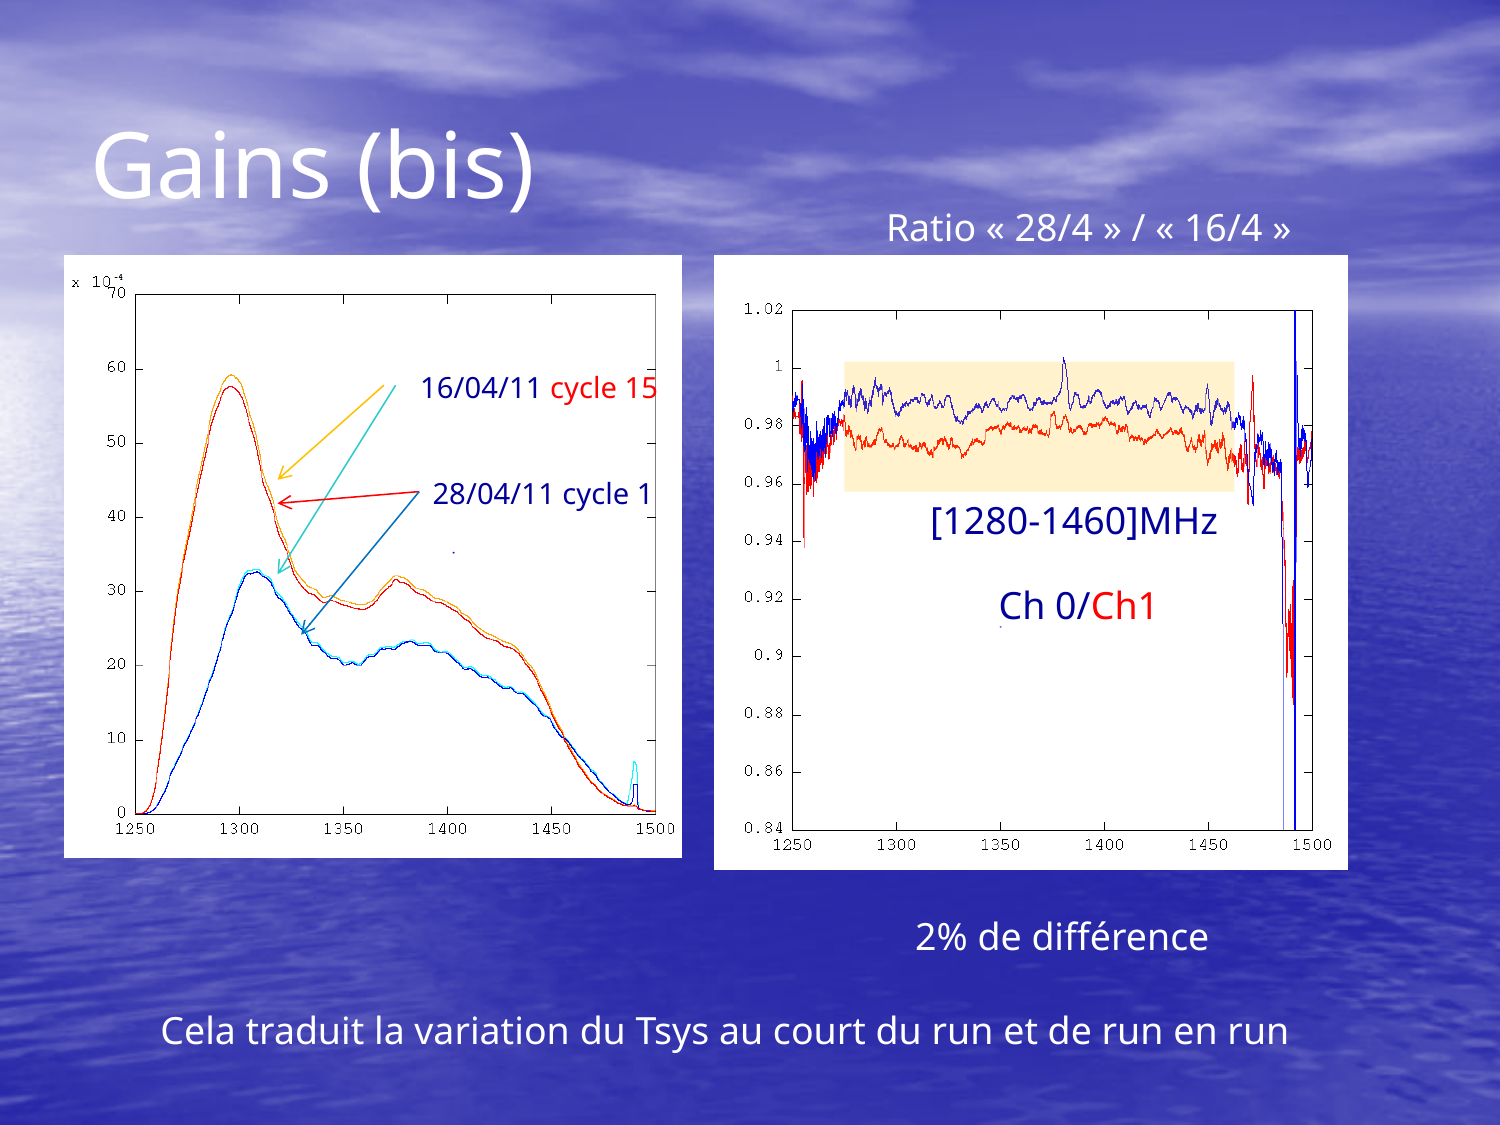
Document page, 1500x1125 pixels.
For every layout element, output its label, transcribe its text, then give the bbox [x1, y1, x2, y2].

text_box Cela traduit la variation du Tsys au court du run et de run en run [145, 999, 1306, 1060]
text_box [277, 491, 420, 504]
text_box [288, 503, 432, 623]
picture [64, 255, 682, 858]
picture [714, 255, 1348, 870]
title Gains (bis) [74, 47, 1426, 276]
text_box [277, 385, 384, 419]
text_box Ratio « 28/4 » / « 16/4 » [871, 196, 1307, 253]
text_box 2% de différence [900, 905, 1225, 965]
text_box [241, 420, 432, 540]
